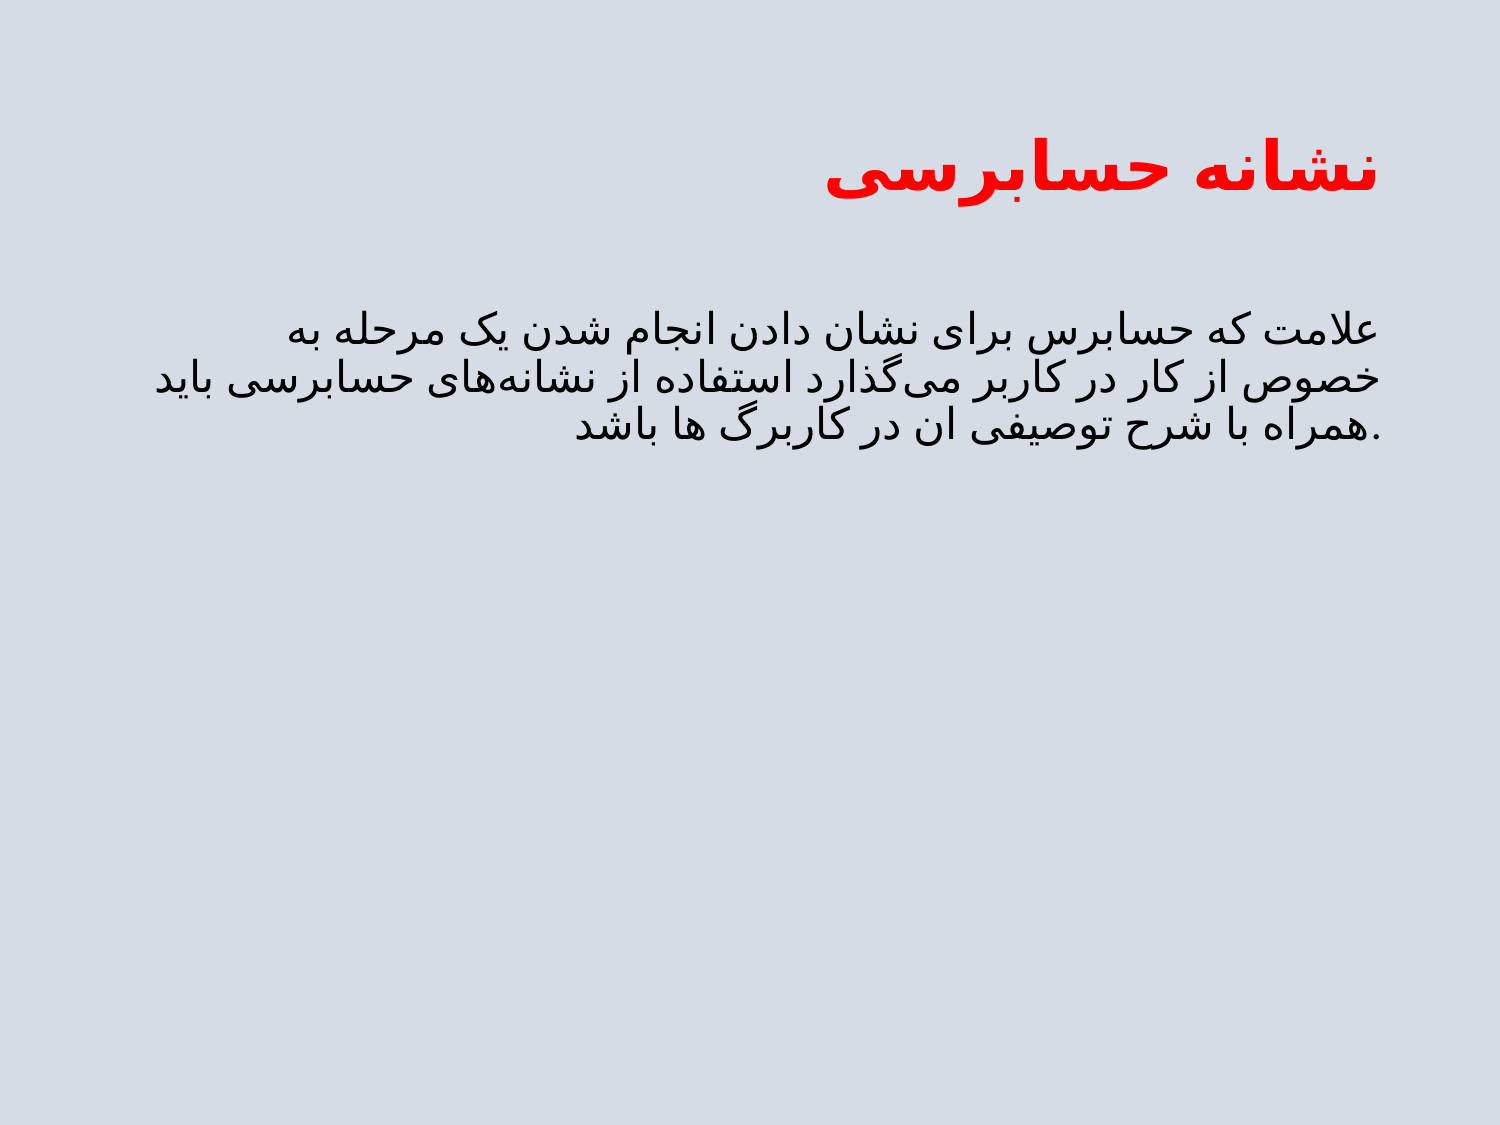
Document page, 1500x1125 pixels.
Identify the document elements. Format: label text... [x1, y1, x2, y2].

list علامت که حسابرس برای نشان دادن انجام شدن یک مرحله به خصوص از کار در کاربر می‌گذارد استفاده از نشانه‌های حسابرسی باید همراه با شرح توصیفی ان در کاربرگ ها باشد. [103, 299, 1397, 1014]
title نشانه حسابرسی [103, 59, 1397, 278]
